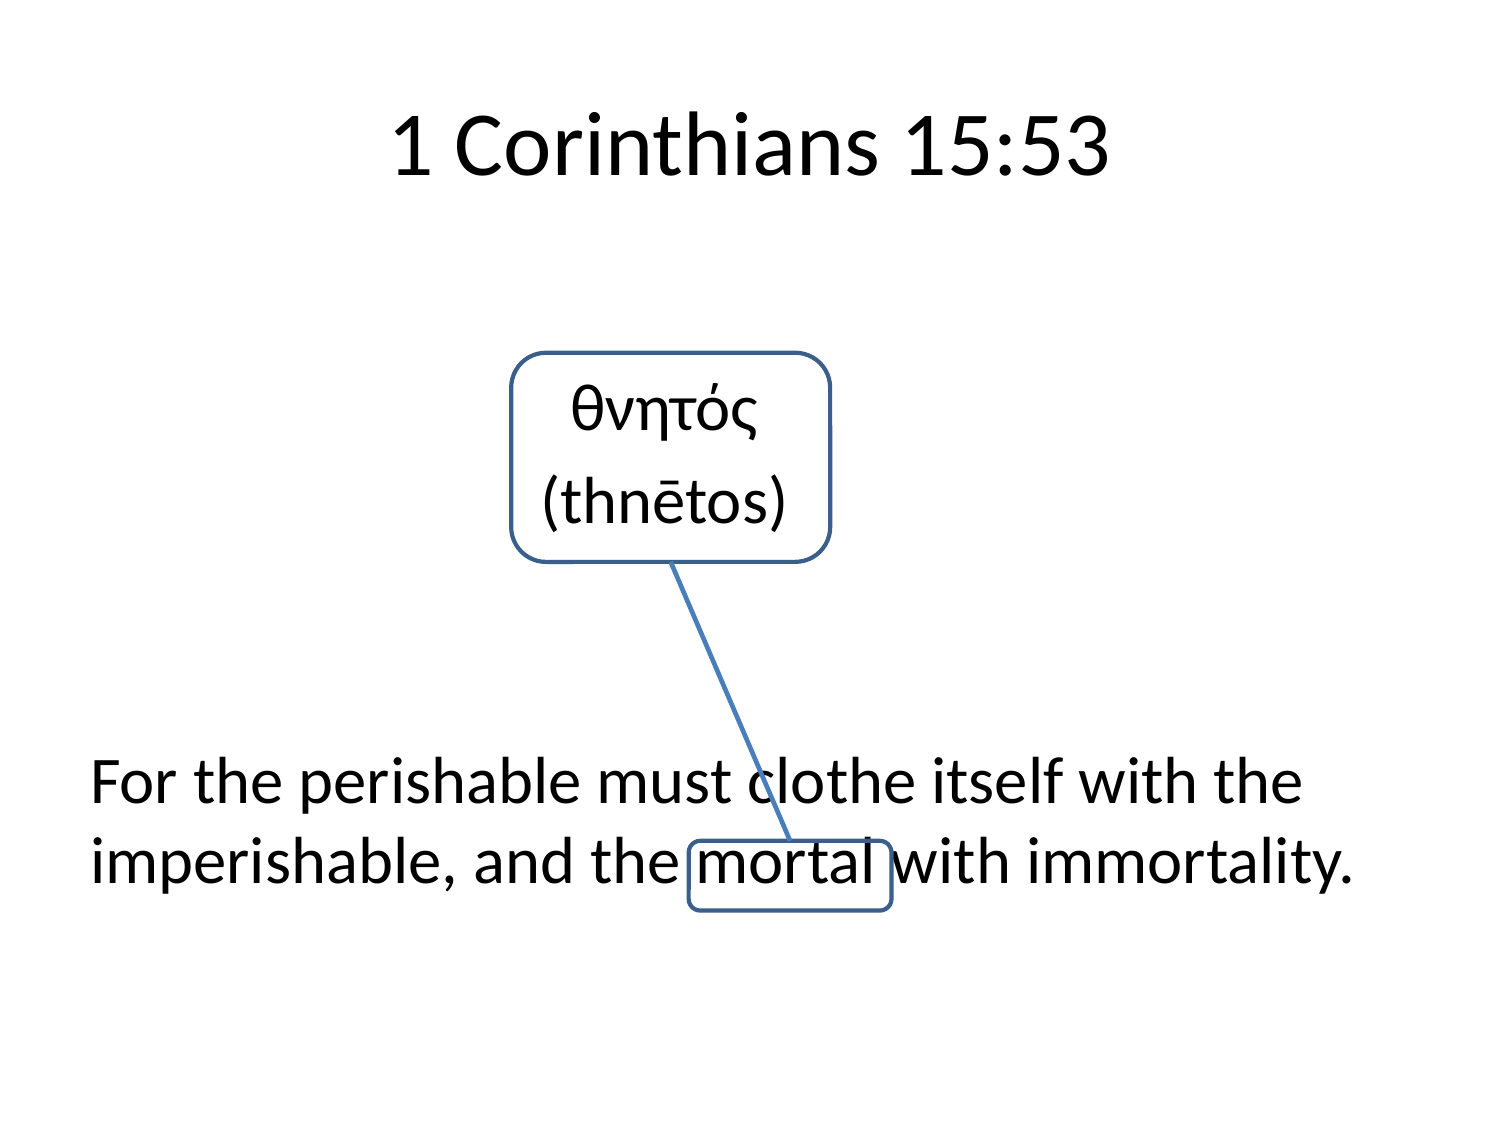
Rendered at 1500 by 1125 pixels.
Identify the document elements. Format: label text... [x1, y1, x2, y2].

title 1 Corinthians 15:53 [75, 45, 1425, 233]
text_box [686, 838, 894, 913]
text_box [509, 350, 833, 565]
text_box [670, 561, 791, 841]
list θνητός (thnētos) For the perishable must clothe itself with the imperishable, and the mortal with immortality. [75, 262, 1425, 1005]
